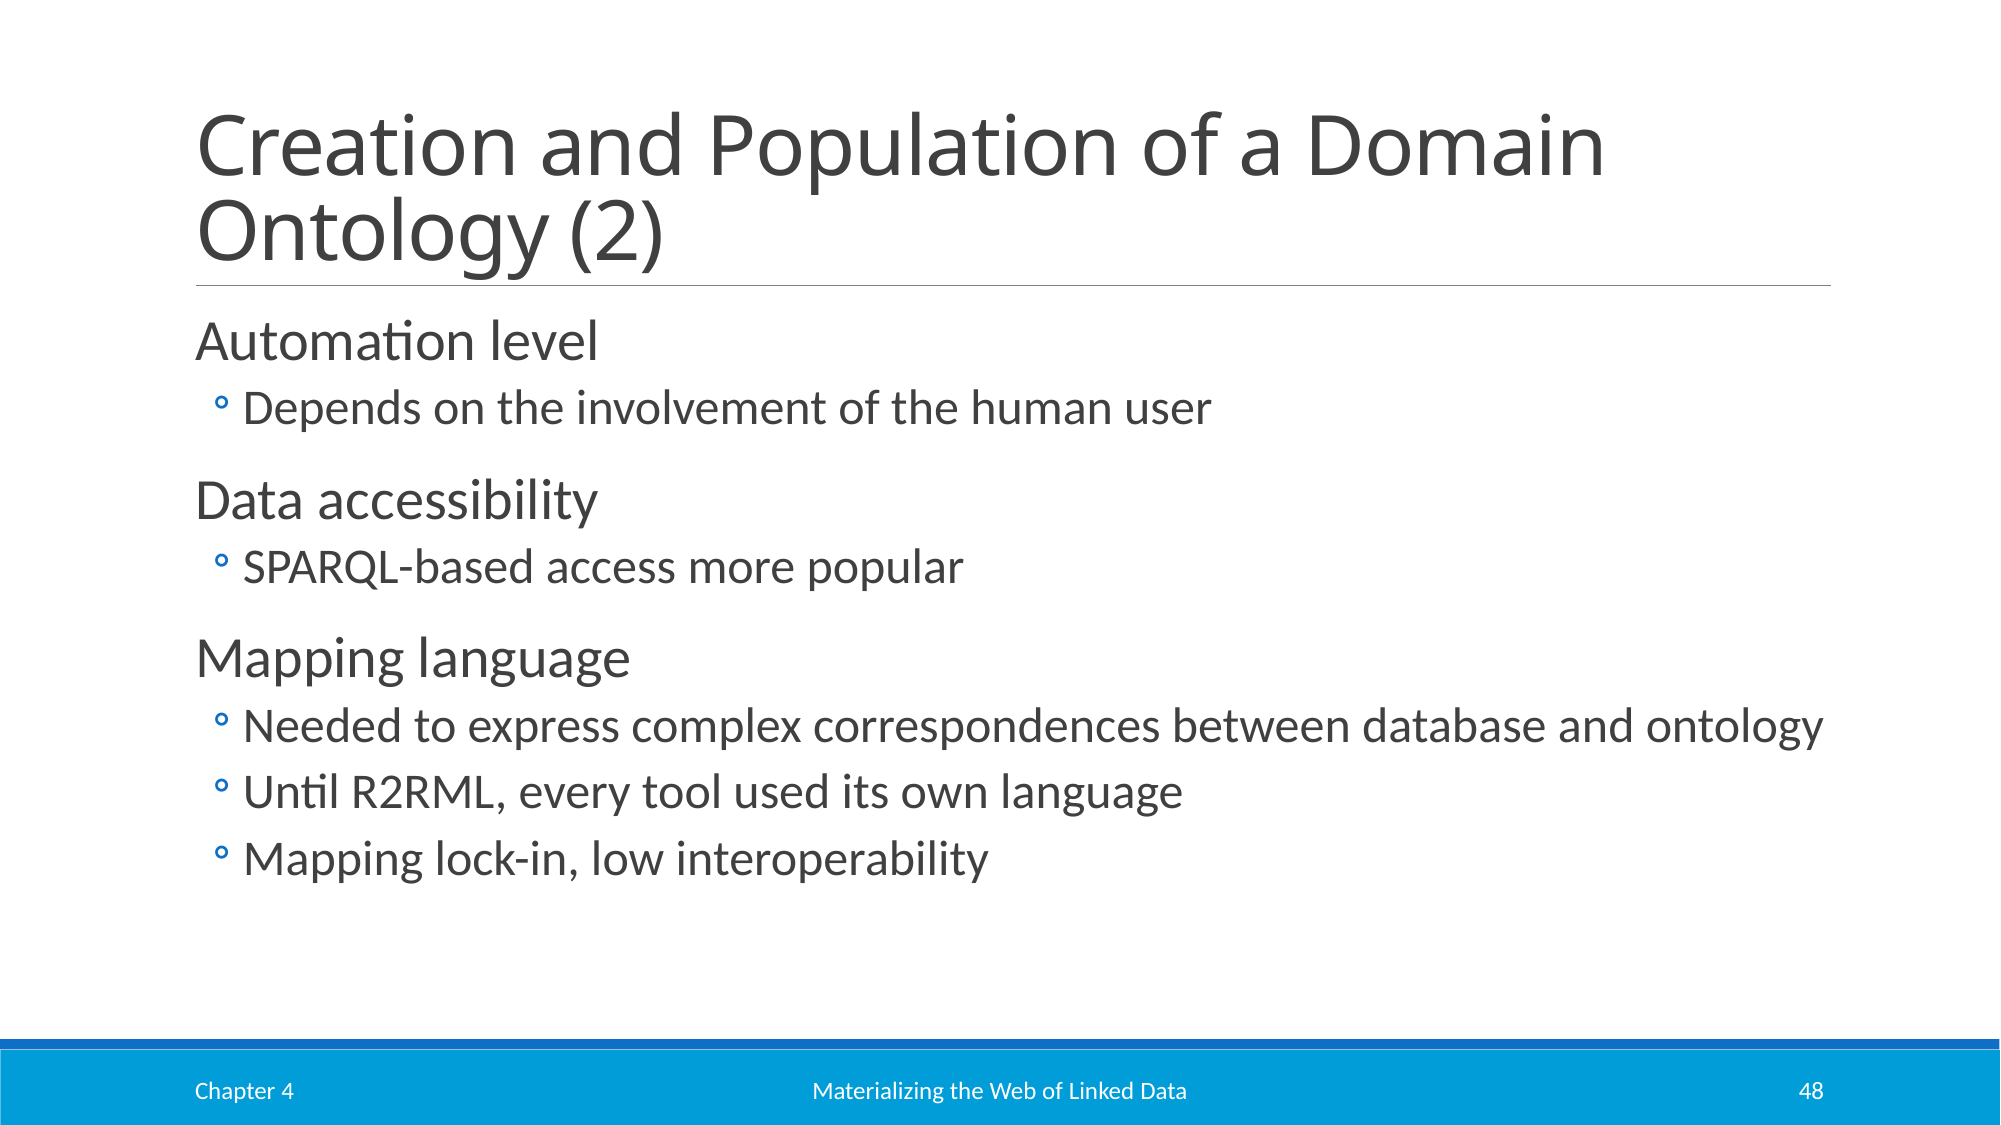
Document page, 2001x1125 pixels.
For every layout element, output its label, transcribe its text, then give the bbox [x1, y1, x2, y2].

list Automation level Depends on the involvement of the human user Data accessibility SPARQL-based access more popular Mapping language Needed to express complex correspondences between database and ontology Until R2RML, every tool used its own language Mapping lock-in, low interoperability [180, 302, 1830, 963]
footer Materializing the Web of Linked Data [604, 1059, 1396, 1120]
title Creation and Population of a Domain Ontology (2) [180, 47, 1830, 285]
slide_number Chapter 4 [180, 1059, 586, 1120]
slide_number 48 [1624, 1059, 1840, 1120]
